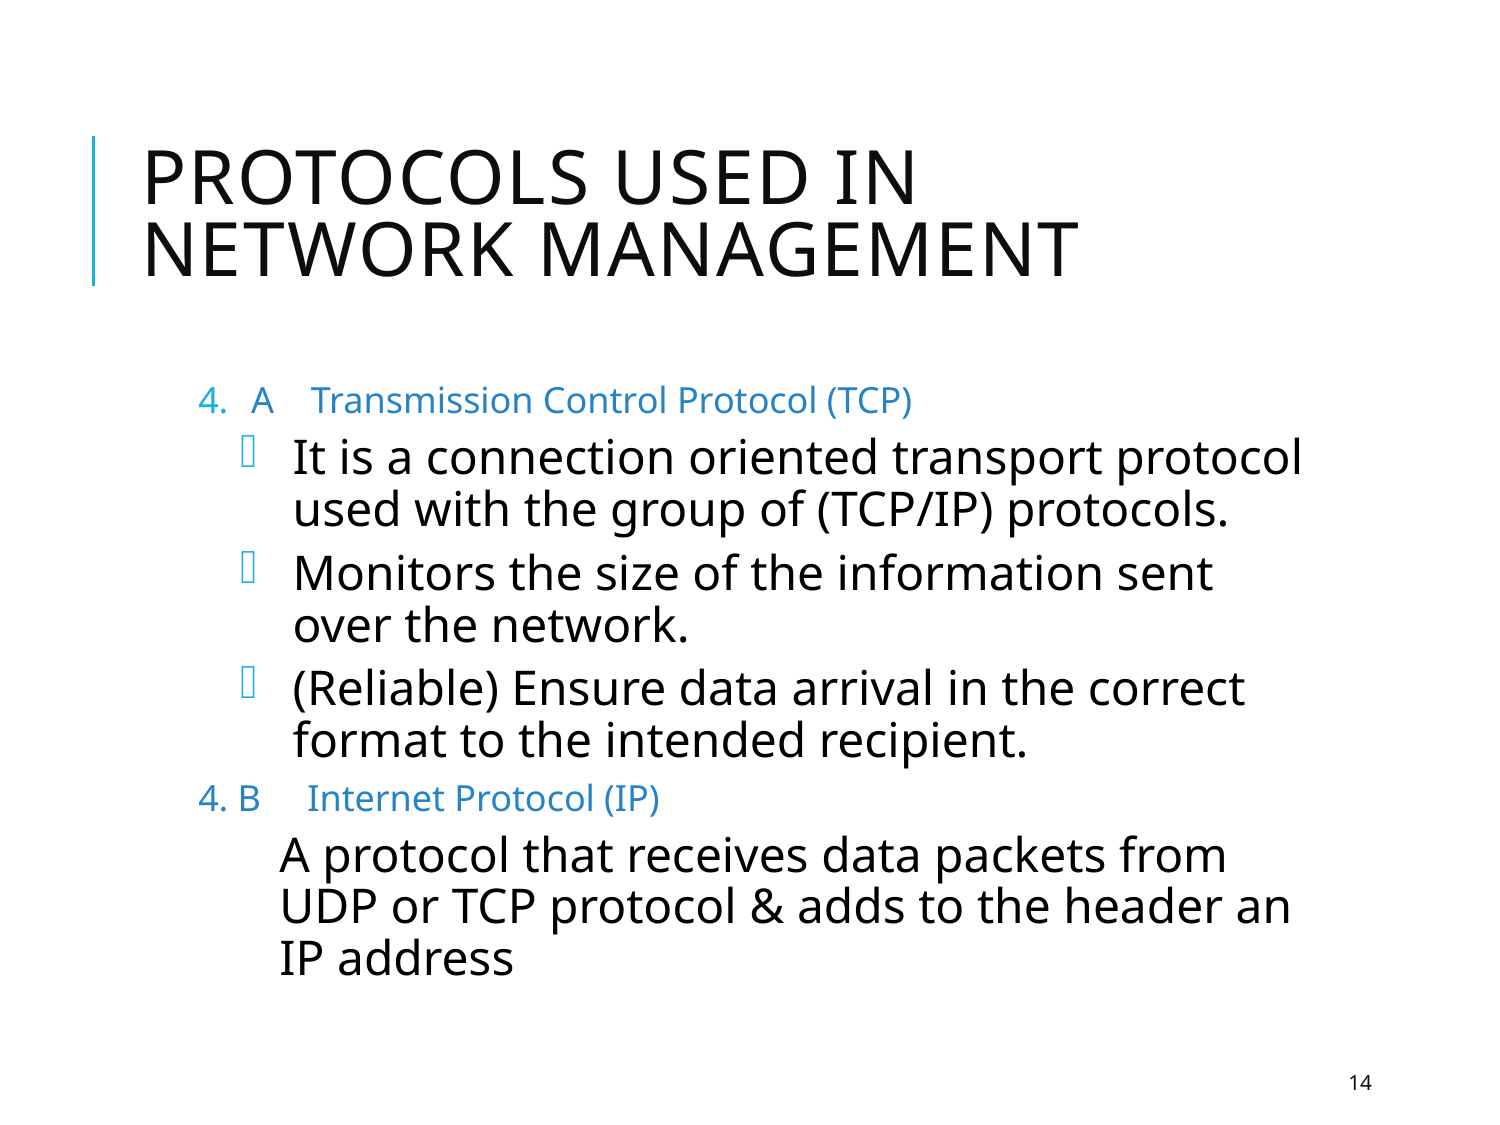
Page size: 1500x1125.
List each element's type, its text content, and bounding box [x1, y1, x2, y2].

slide_number 14 [1333, 1061, 1454, 1107]
list A Transmission Control Protocol (TCP) It is a connection oriented transport protocol used with the group of (TCP/IP) protocols. Monitors the size of the information sent over the network. (Reliable) Ensure data arrival in the correct format to the intended recipient. 4. B Internet Protocol (IP) A protocol that receives data packets from UDP or TCP protocol & adds to the header an IP address [126, 375, 1322, 1035]
title Protocols used in Network Management [126, 96, 1322, 342]
